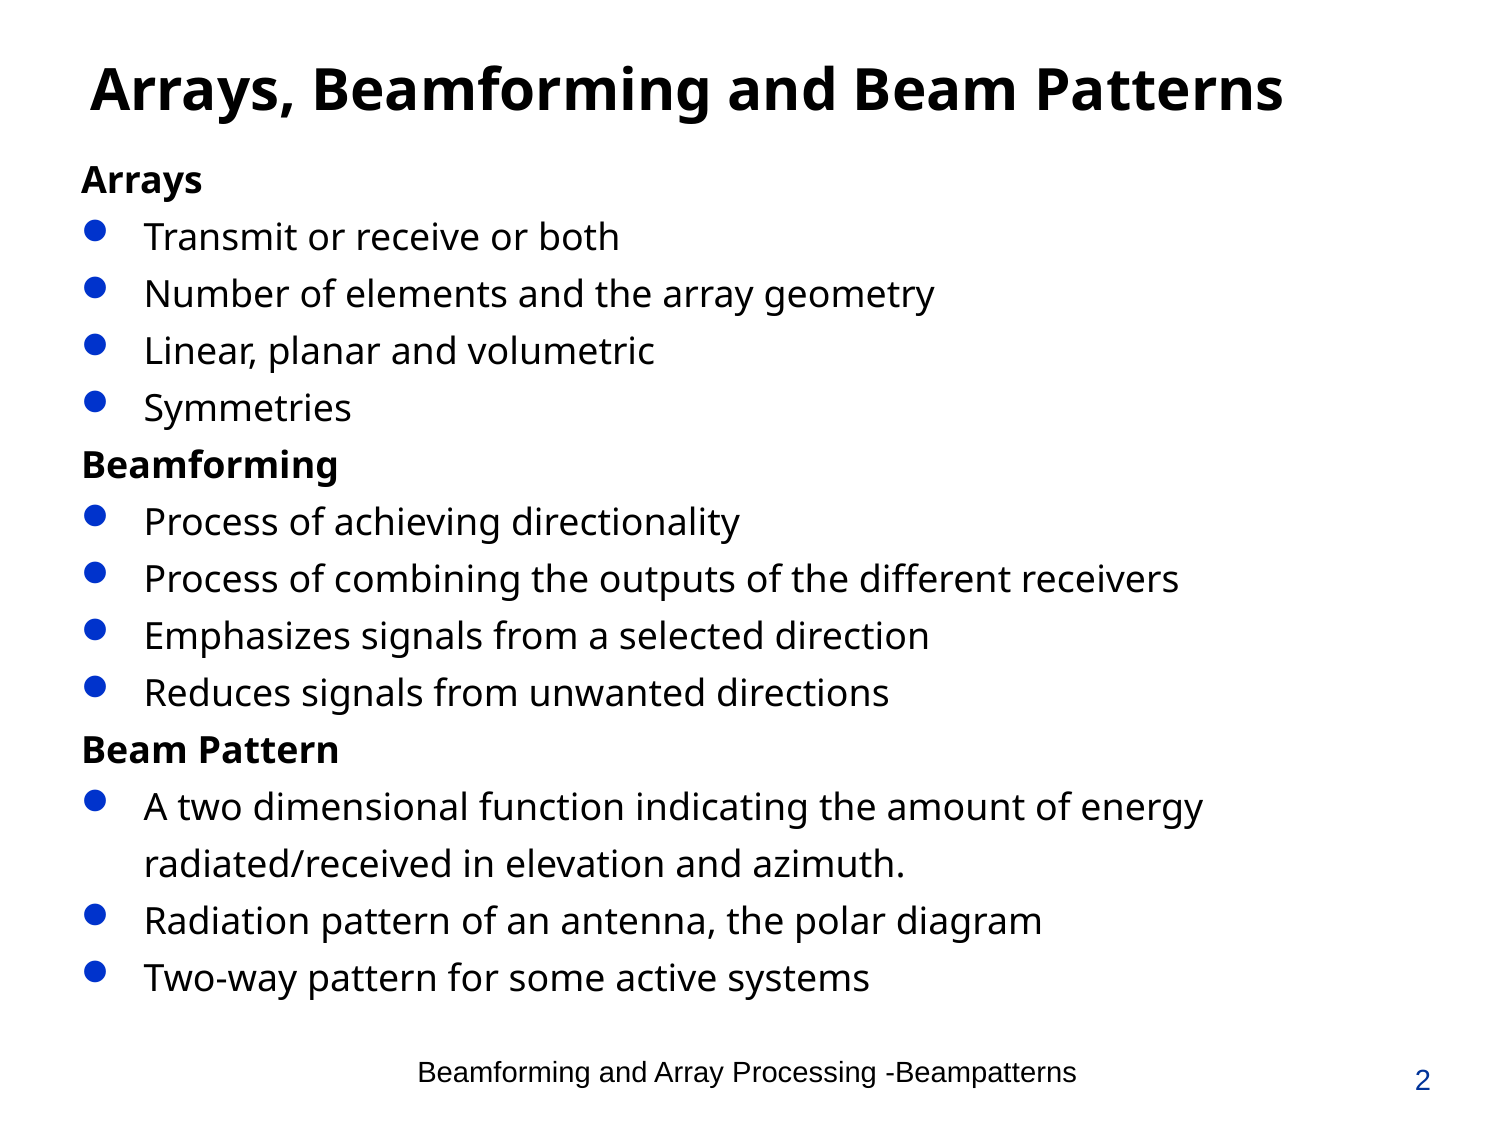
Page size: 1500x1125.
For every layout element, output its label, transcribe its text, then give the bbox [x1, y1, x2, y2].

slide_number 2 [1207, 1055, 1447, 1102]
title Arrays, Beamforming and Beam Patterns [75, 45, 1425, 138]
list Arrays Transmit or receive or both Number of elements and the array geometry Linear, planar and volumetric Symmetries Beamforming Process of achieving directionality Process of combining the outputs of the different receivers Emphasizes signals from a selected direction Reduces signals from unwanted directions Beam Pattern A two dimensional function indicating the amount of energy radiated/received in elevation and azimuth. Radiation pattern of an antenna, the polar diagram Two-way pattern for some active systems [66, 144, 1459, 1021]
